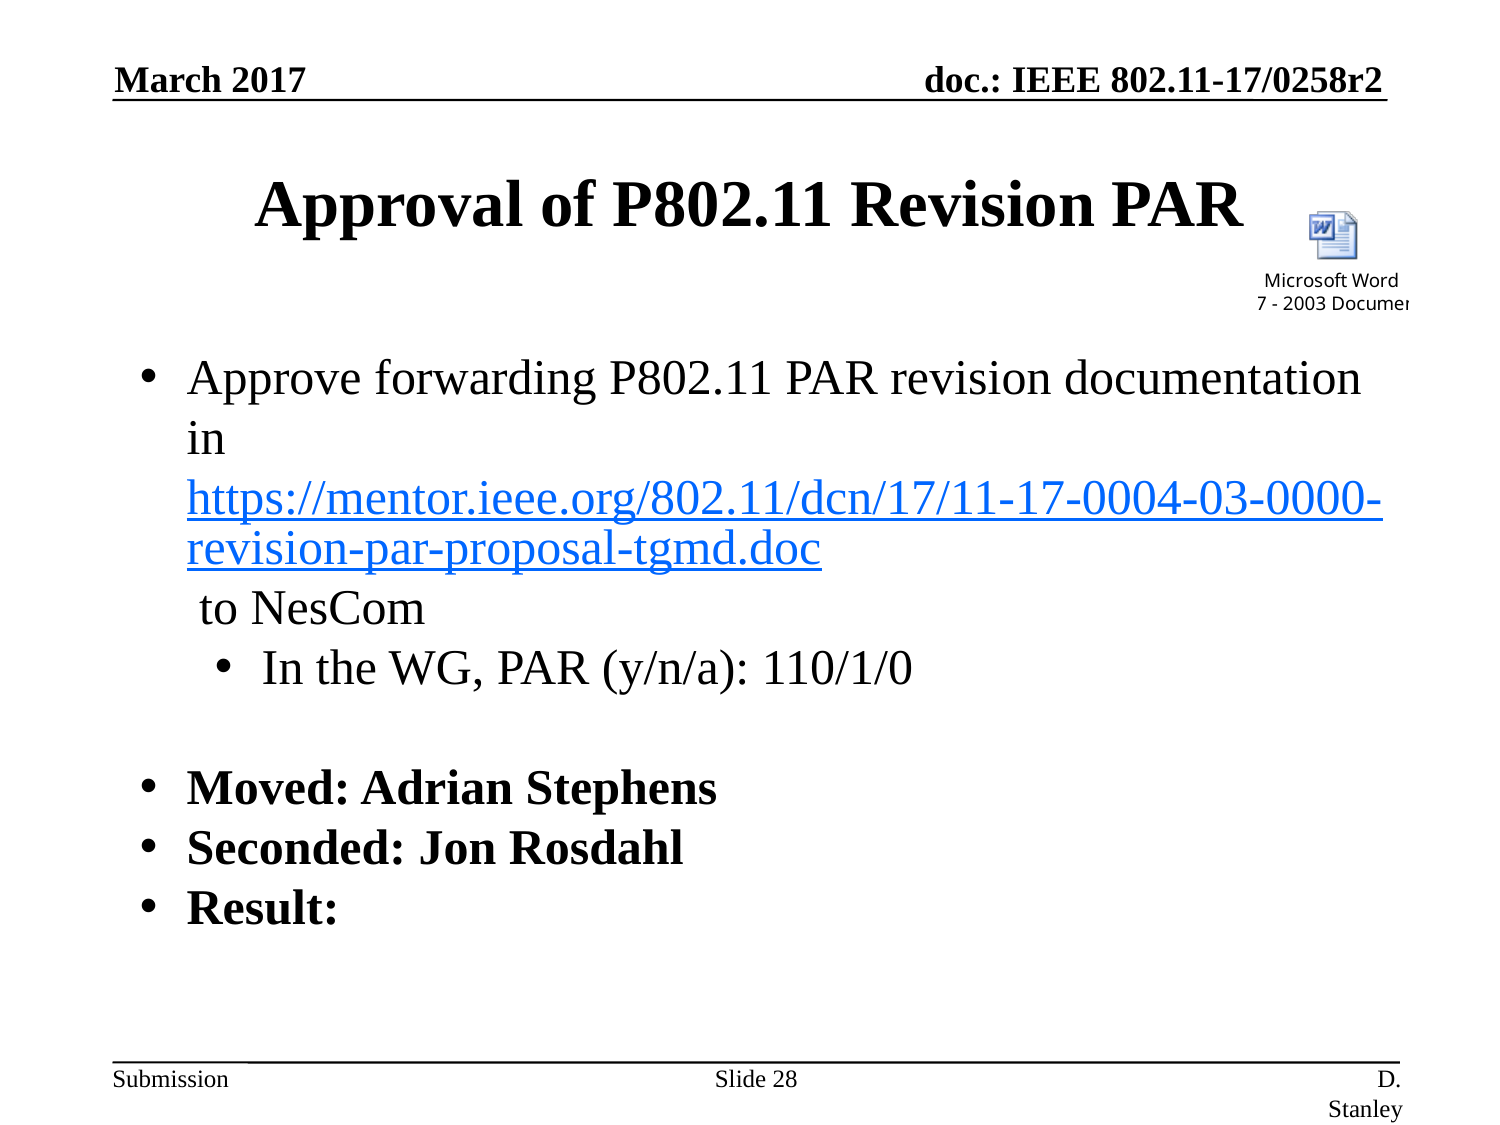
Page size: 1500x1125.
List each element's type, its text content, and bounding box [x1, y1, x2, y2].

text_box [1258, 210, 1409, 338]
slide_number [114, 54, 374, 101]
slide_number Slide 28 [712, 1061, 800, 1093]
text_box Approve forwarding P802.11 PAR revision documentation in https://mentor.ieee.org/802.11/dcn/17/11-17-0004-03-0000-revision-par-proposal-tgmd.doc to NesCom In the WG, PAR (y/n/a): 110/1/0 Moved: Adrian Stephens Seconded: Jon Rosdahl Result: [124, 337, 1413, 893]
footer D. Stanley, HP Enterprise [1324, 1061, 1402, 1093]
title Approval of P802.11 Revision PAR [112, 112, 1388, 288]
